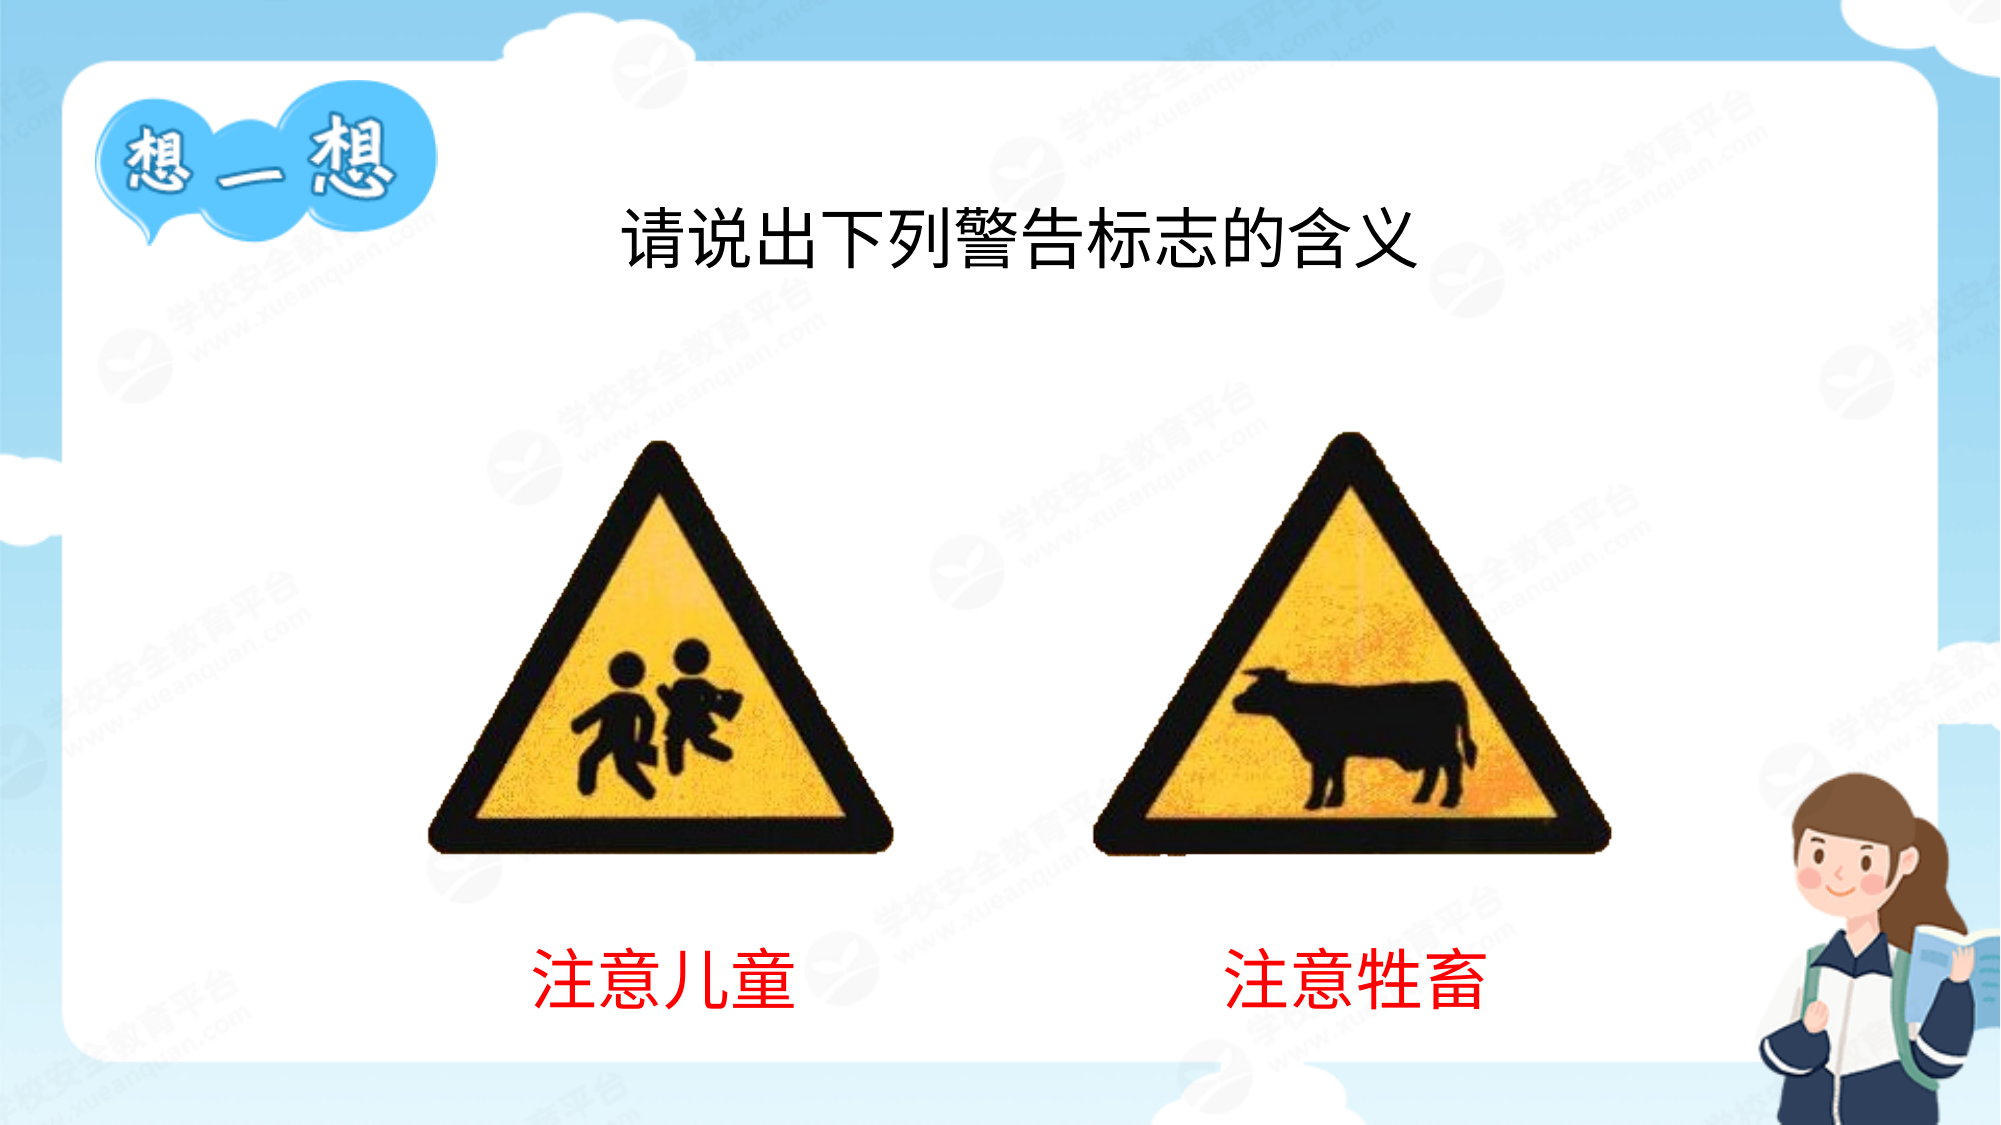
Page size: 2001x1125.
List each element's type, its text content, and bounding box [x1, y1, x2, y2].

list 请说出下列警告标志的含义 [604, 189, 1447, 319]
picture [0, 0, 2001, 1125]
text_box 注意牲畜 [1208, 939, 1505, 1025]
text_box 注意儿童 [515, 939, 812, 1025]
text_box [393, 352, 1659, 931]
